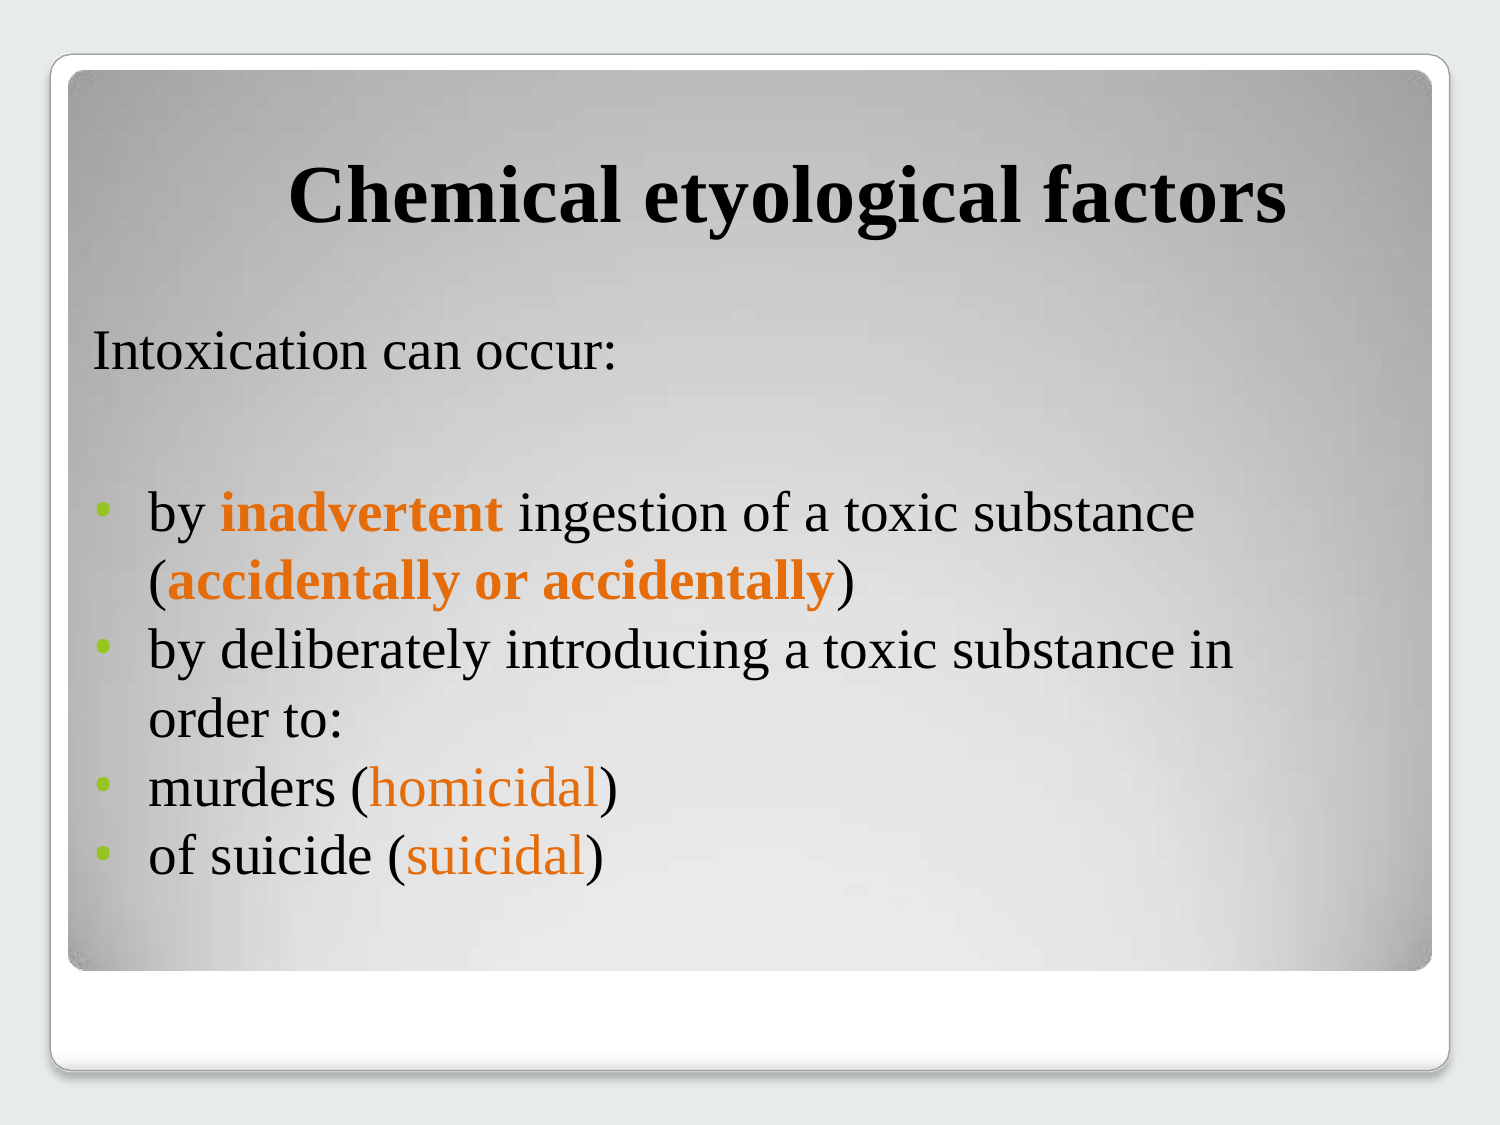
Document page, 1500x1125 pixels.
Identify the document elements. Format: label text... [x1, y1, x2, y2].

title Chemical etyological factors [212, 137, 1363, 328]
picture [36, 46, 1464, 1094]
text_box Intoxication can occur: by inadvertent ingestion of a toxic substance (accidentally or accidentally) by deliberately introducing a toxic substance in order to: murders (homicidal) of suicide (suicidal) [90, 310, 1264, 887]
